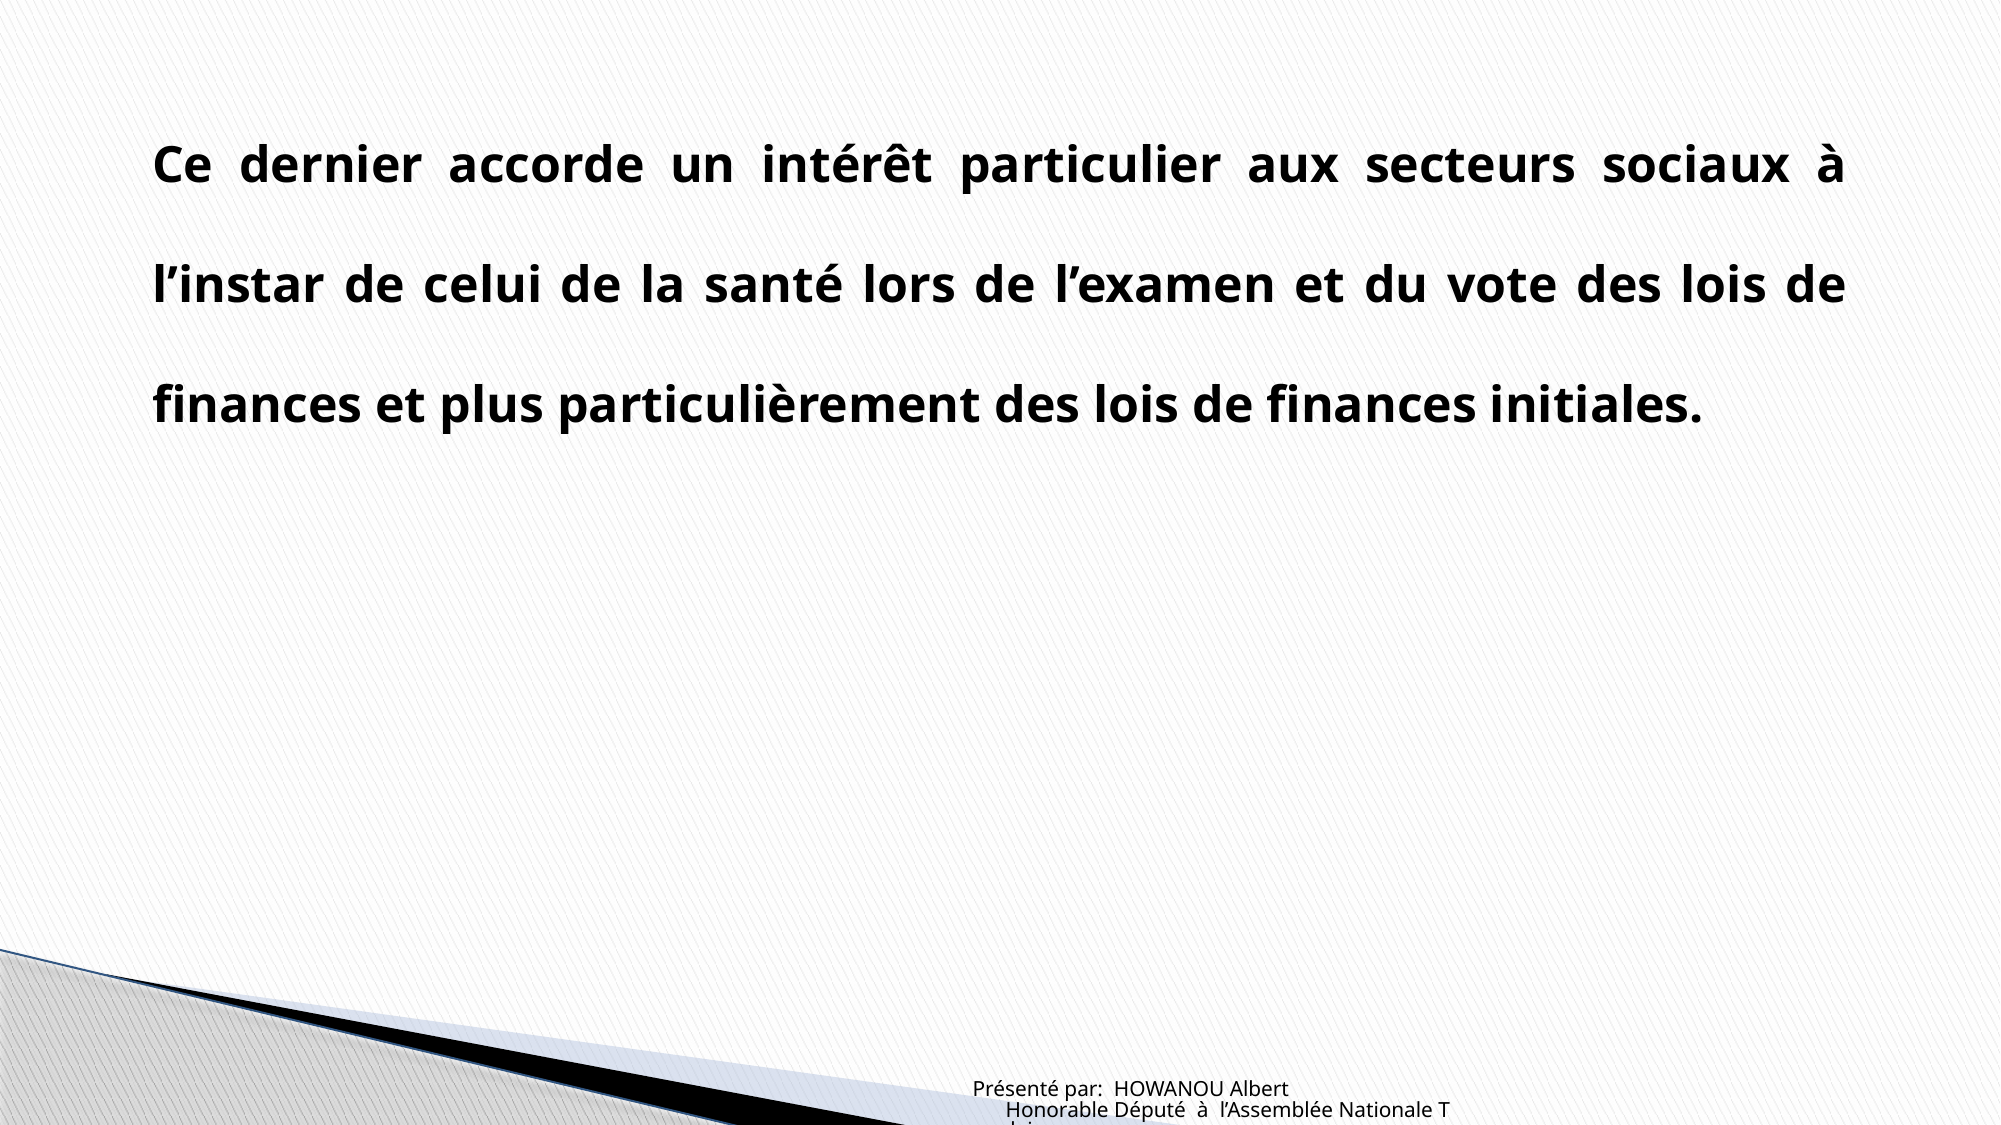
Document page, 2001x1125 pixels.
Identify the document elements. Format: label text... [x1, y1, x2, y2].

footer Présenté par: HOWANOU Albert Honorable Député à l’Assemblée Nationale Togolaise [957, 1051, 1473, 1112]
list Ce dernier accorde un intérêt particulier aux secteurs sociaux à l’instar de celui de la santé lors de l’examen et du vote des lois de finances et plus particulièrement des lois de finances initiales. [137, 65, 1863, 1014]
